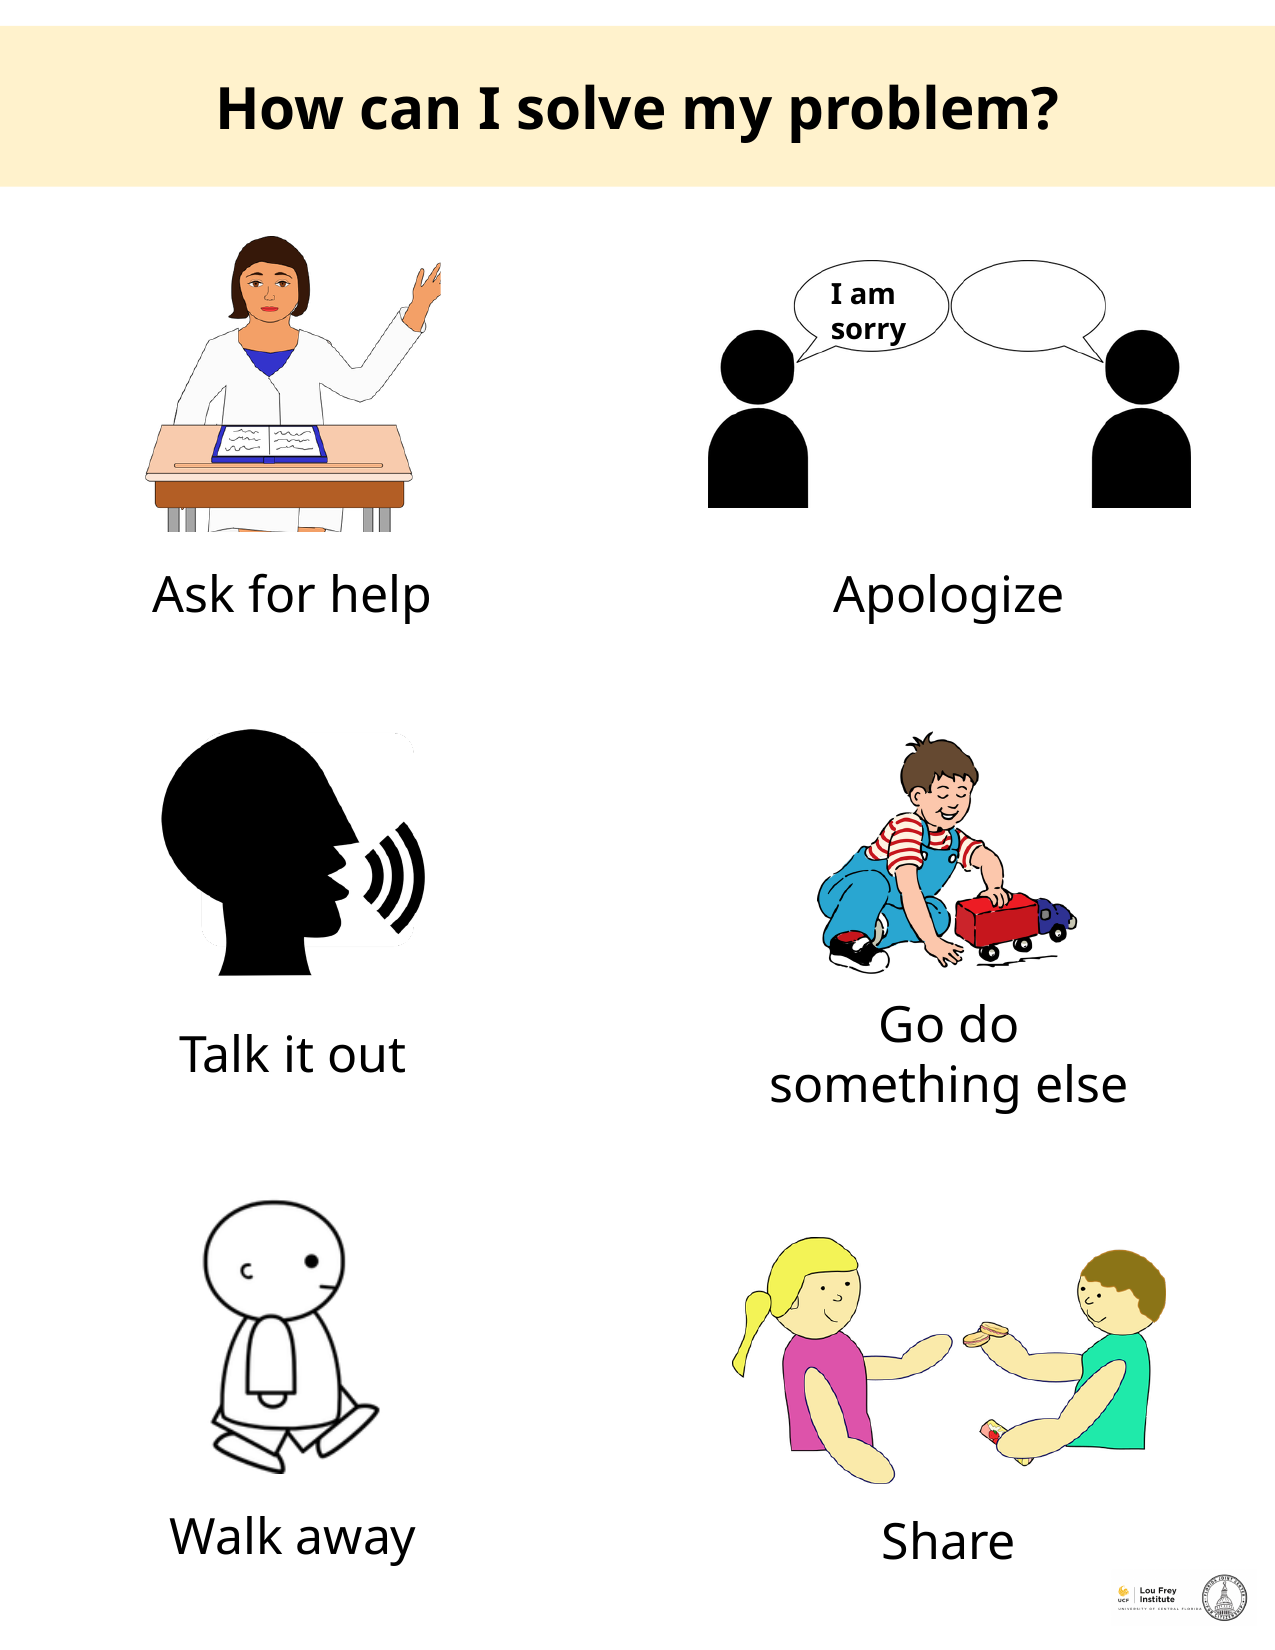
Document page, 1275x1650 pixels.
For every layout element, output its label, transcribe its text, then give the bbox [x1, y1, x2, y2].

text_box Ask for help [76, 531, 510, 654]
text_box How can I solve my problem? [0, 25, 1275, 187]
text_box Share [732, 1490, 1166, 1601]
text_box Walk away [76, 1473, 510, 1596]
text_box Talk it out [76, 991, 510, 1114]
picture [161, 729, 425, 976]
picture [191, 1196, 395, 1474]
text_box Go do something else [732, 991, 1166, 1114]
picture [145, 235, 441, 532]
picture [732, 1236, 1166, 1485]
text_box Apologize [732, 531, 1166, 654]
picture [817, 730, 1082, 975]
picture [708, 260, 1191, 508]
picture [1110, 1569, 1258, 1627]
